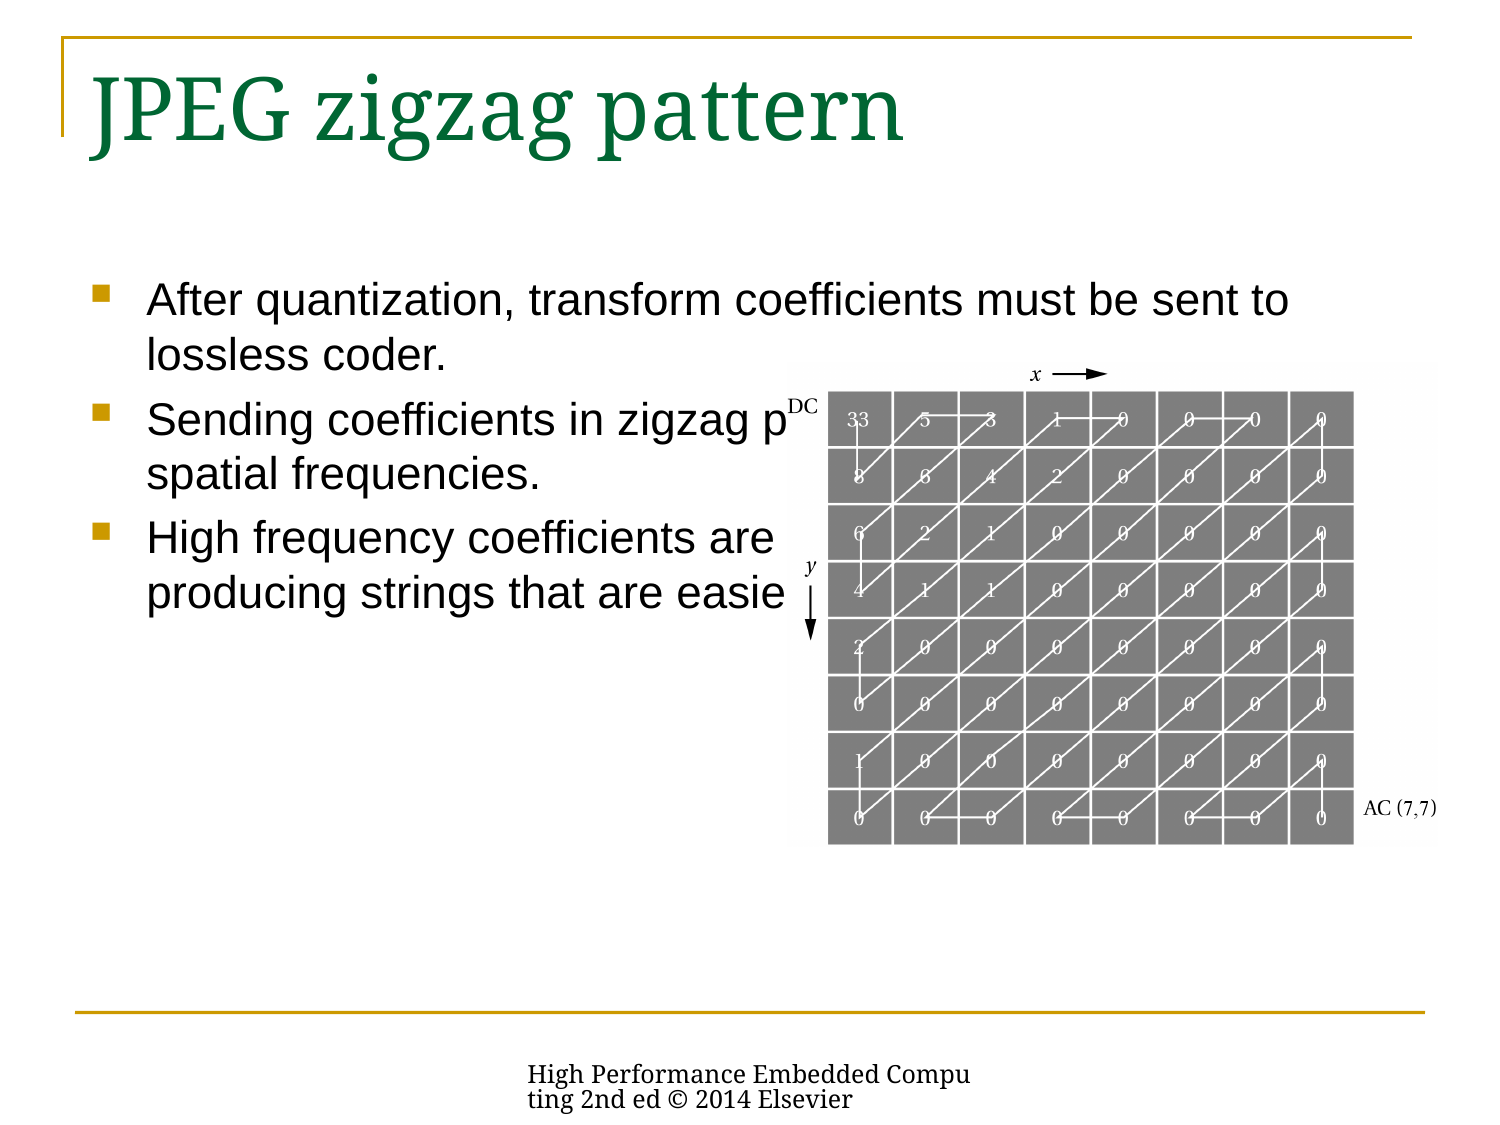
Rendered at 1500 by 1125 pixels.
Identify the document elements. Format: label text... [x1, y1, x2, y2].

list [787, 362, 1438, 847]
footer High Performance Embedded Computing 2nd ed © 2014 Elsevier [512, 1025, 988, 1100]
title JPEG zigzag pattern [75, 45, 1425, 233]
list After quantization, transform coefficients must be sent to lossless coder. Sending coefficients in zigzag pattern moves from low to high spatial frequencies. High frequency coefficients are more likely to be zero, producing strings that are easier to Huffman code. [75, 262, 1425, 1006]
